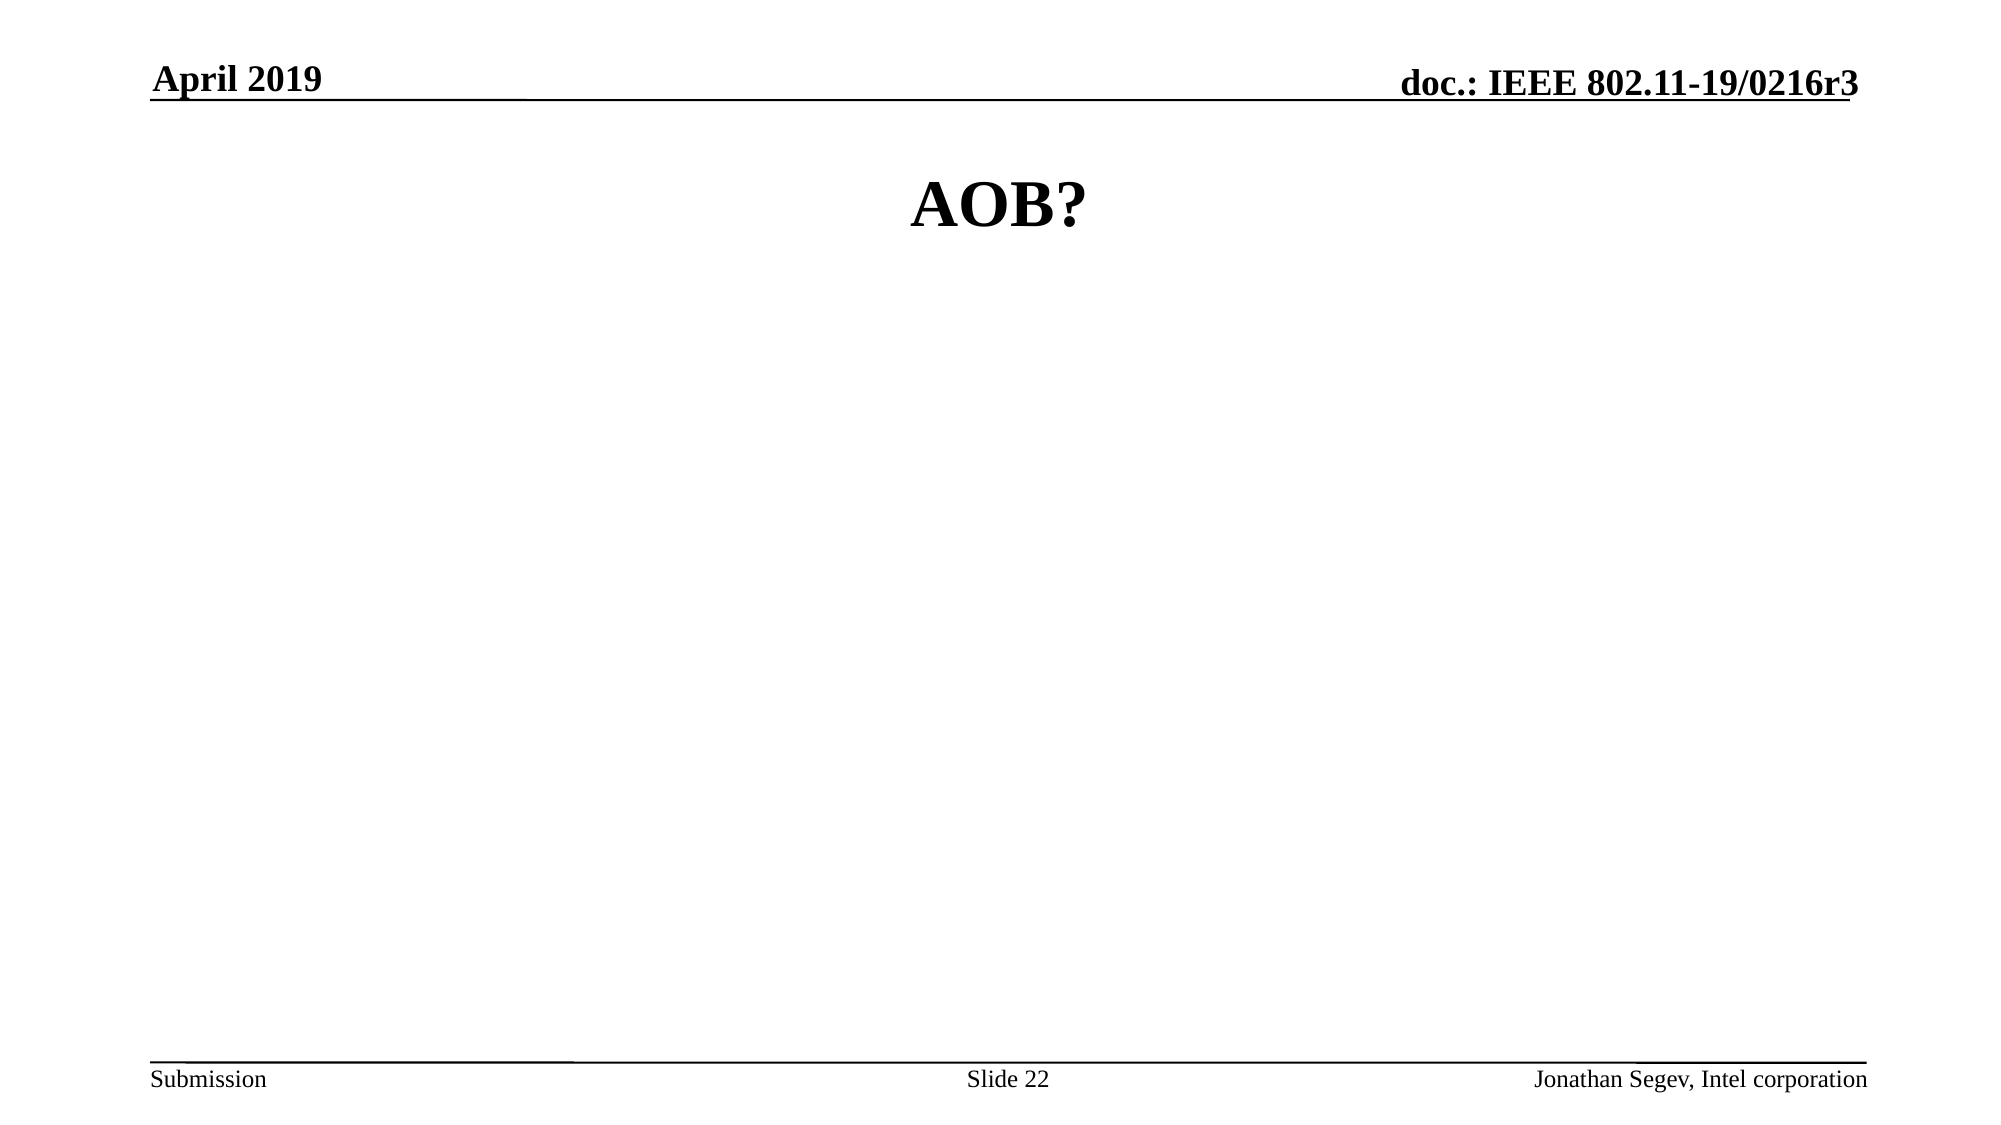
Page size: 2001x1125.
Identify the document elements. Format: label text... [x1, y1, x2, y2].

footer Jonathan Segev, Intel corporation [1171, 1061, 1869, 1093]
slide_number Slide 22 [950, 1061, 1067, 1123]
title AOB? [149, 112, 1850, 288]
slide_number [152, 54, 563, 100]
